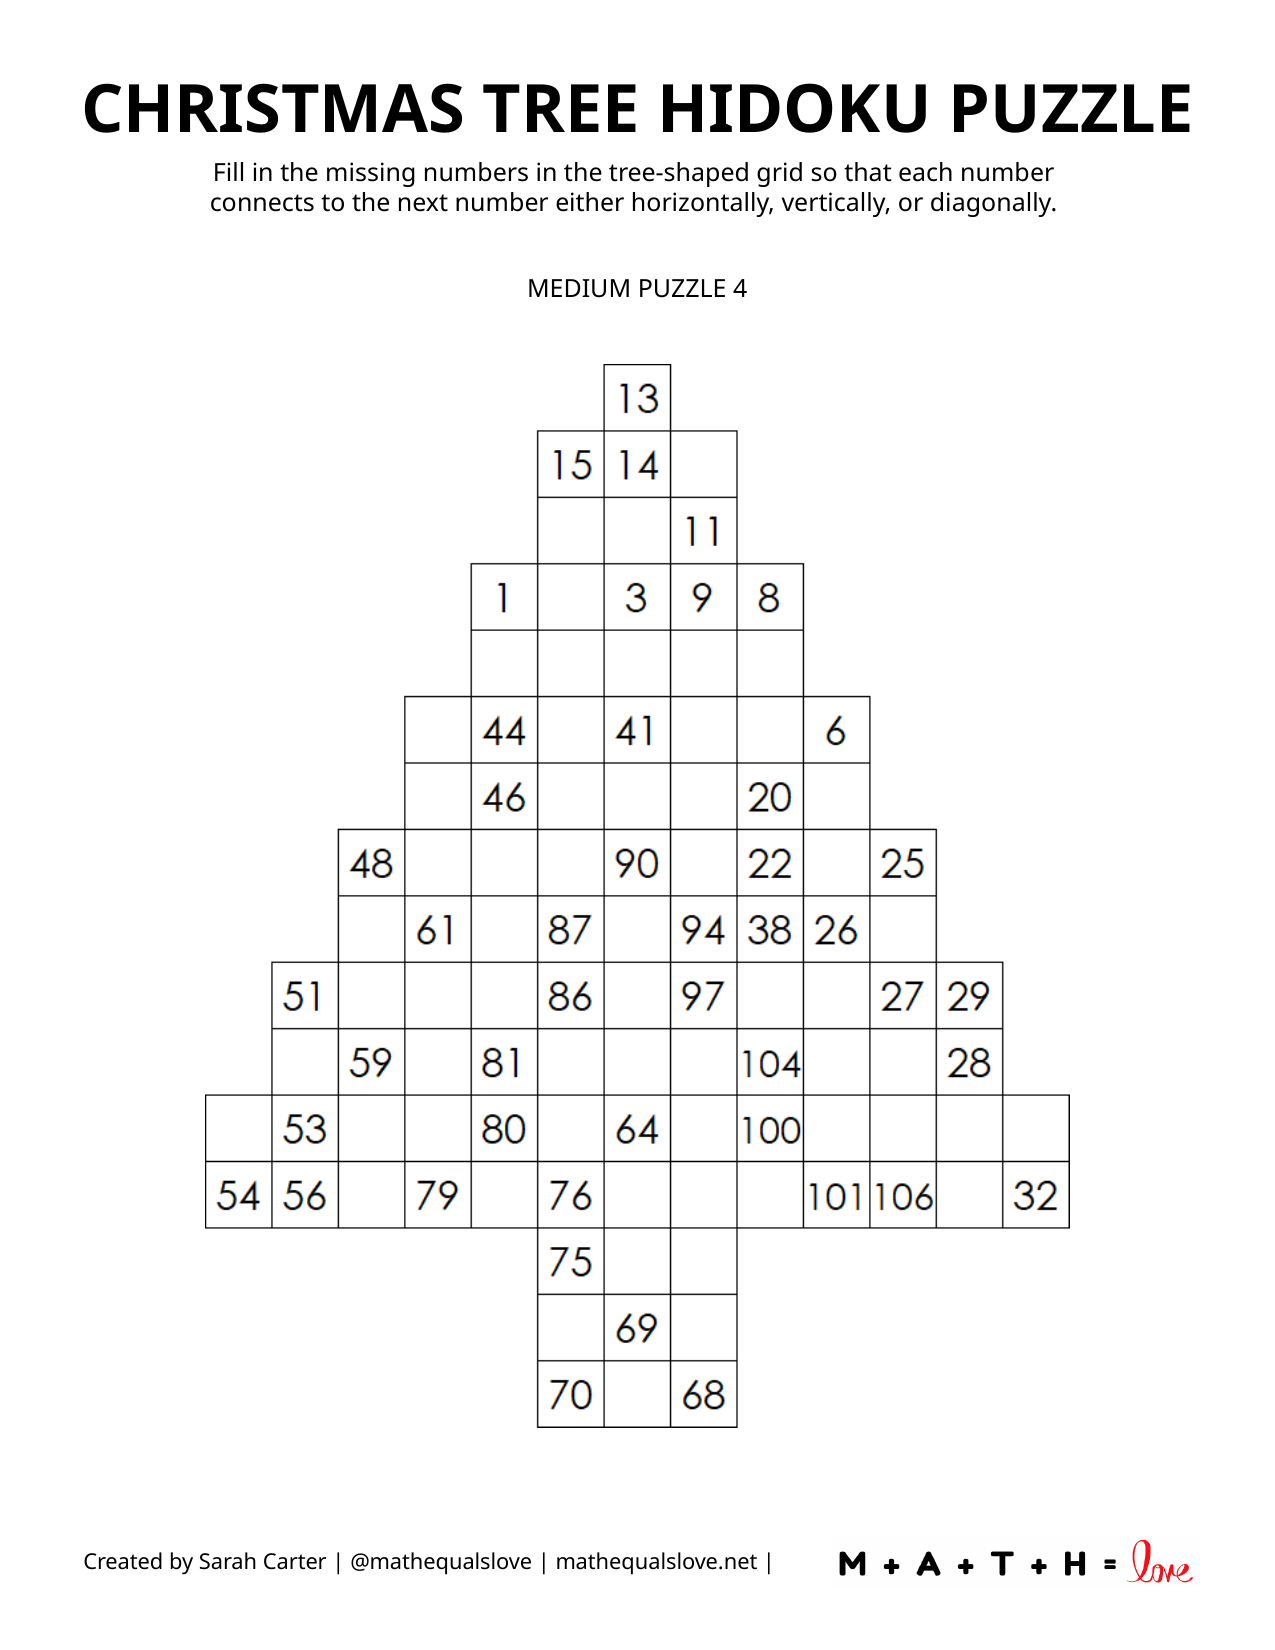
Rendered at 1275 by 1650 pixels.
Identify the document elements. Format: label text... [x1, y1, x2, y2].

text_box CHRISTMAS TREE HIDOKU PUZZLE [66, 58, 1211, 148]
picture [826, 1536, 1203, 1588]
picture [204, 364, 1071, 1429]
text_box MEDIUM PUZZLE 4 [205, 272, 1070, 324]
text_box Fill in the missing numbers in the tree-shaped grid so that each number connects to the next number either horizontally, vertically, or diagonally. [0, 148, 1275, 224]
text_box Created by Sarah Carter | @mathequalslove | mathequalslove.net | [68, 1540, 826, 1582]
